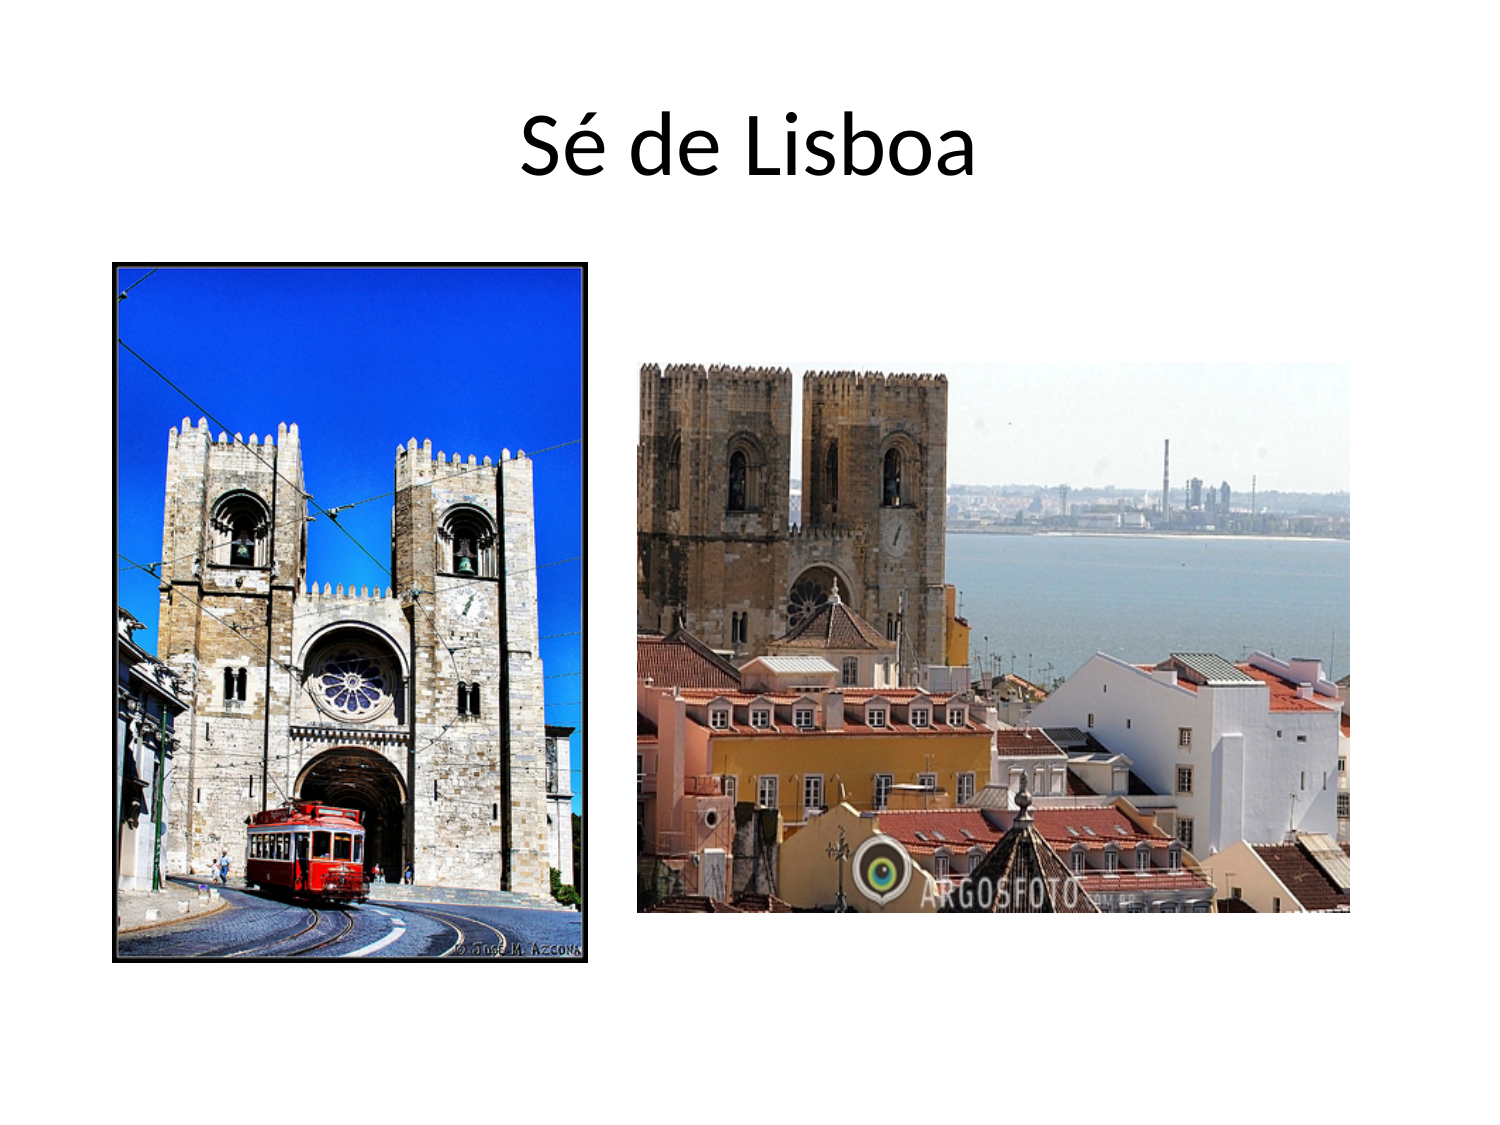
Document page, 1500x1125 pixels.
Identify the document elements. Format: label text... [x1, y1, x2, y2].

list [112, 262, 588, 963]
title Sé de Lisboa [75, 45, 1425, 233]
picture [637, 362, 1351, 913]
